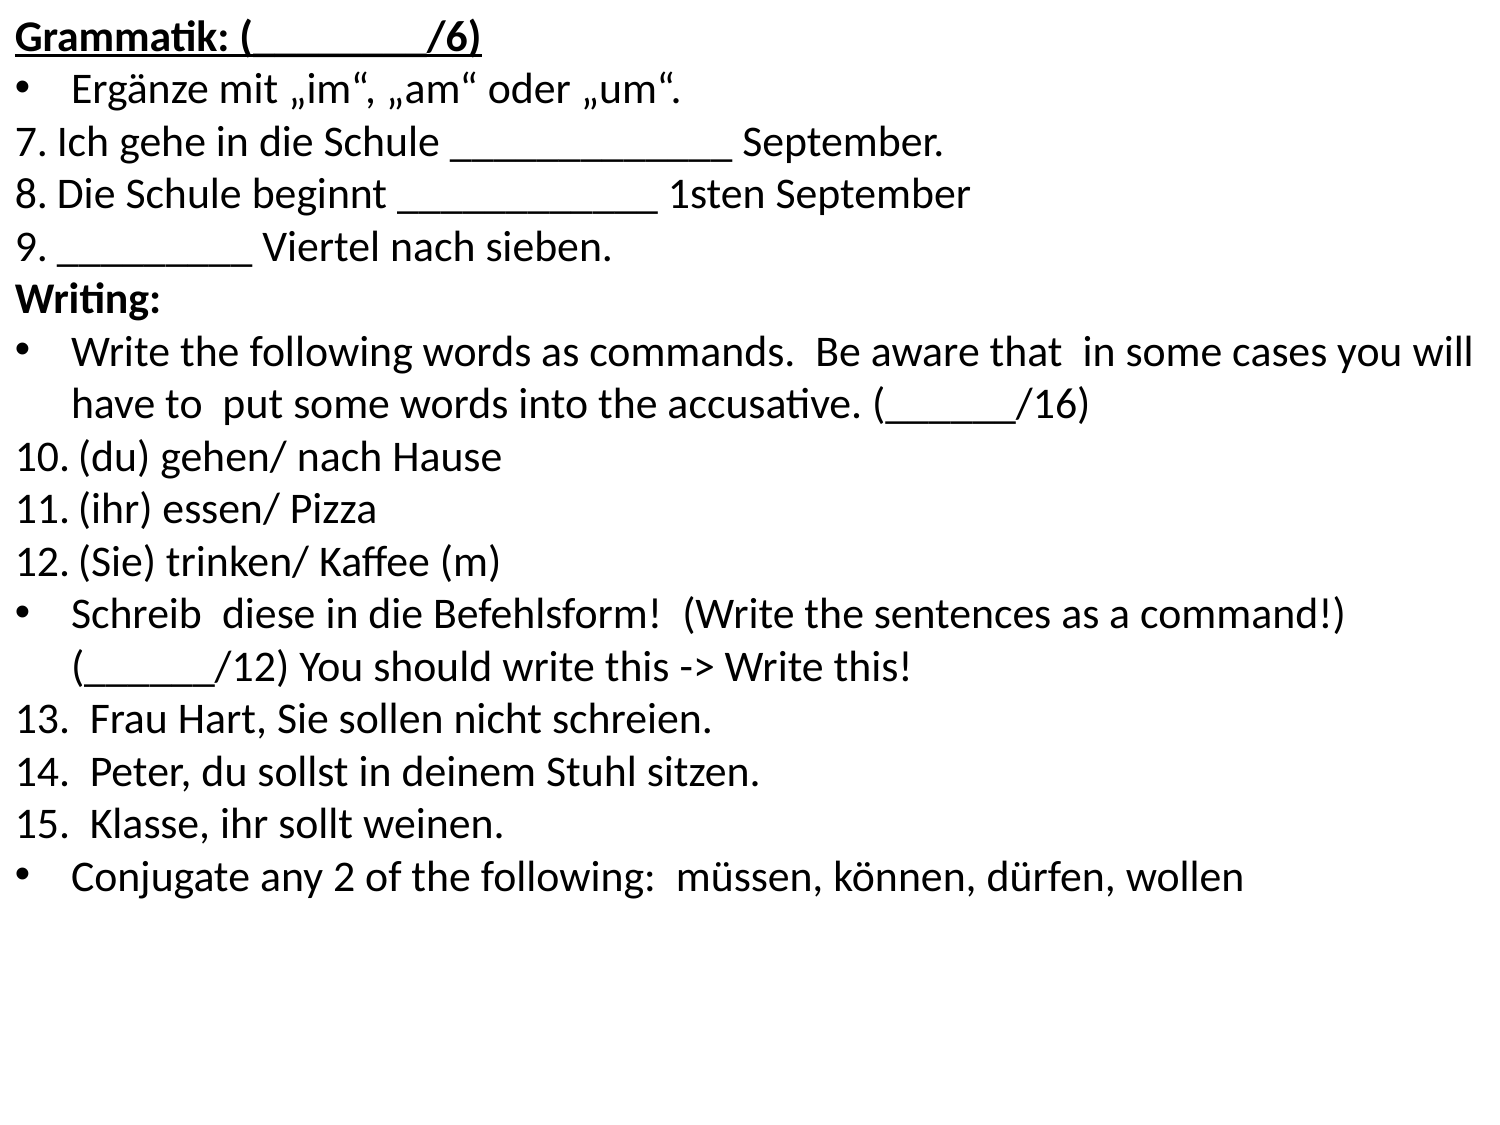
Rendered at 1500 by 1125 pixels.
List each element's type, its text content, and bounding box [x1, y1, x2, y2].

text_box Grammatik: (________/6) Ergänze mit „im“, „am“ oder „um“. Ich gehe in die Schule _____________ September. Die Schule beginnt ____________ 1sten September _________ Viertel nach sieben. Writing: Write the following words as commands. Be aware that in some cases you will have to put some words into the accusative. (______/16) (du) gehen/ nach Hause (ihr) essen/ Pizza (Sie) trinken/ Kaffee (m) Schreib diese in die Befehlsform! (Write the sentences as a command!) (______/12) You should write this -> Write this! Frau Hart, Sie sollen nicht schreien. Peter, du sollst in deinem Stuhl sitzen. Klasse, ihr sollt weinen. Conjugate any 2 of the following: müssen, können, dürfen, wollen [0, 0, 1500, 1046]
